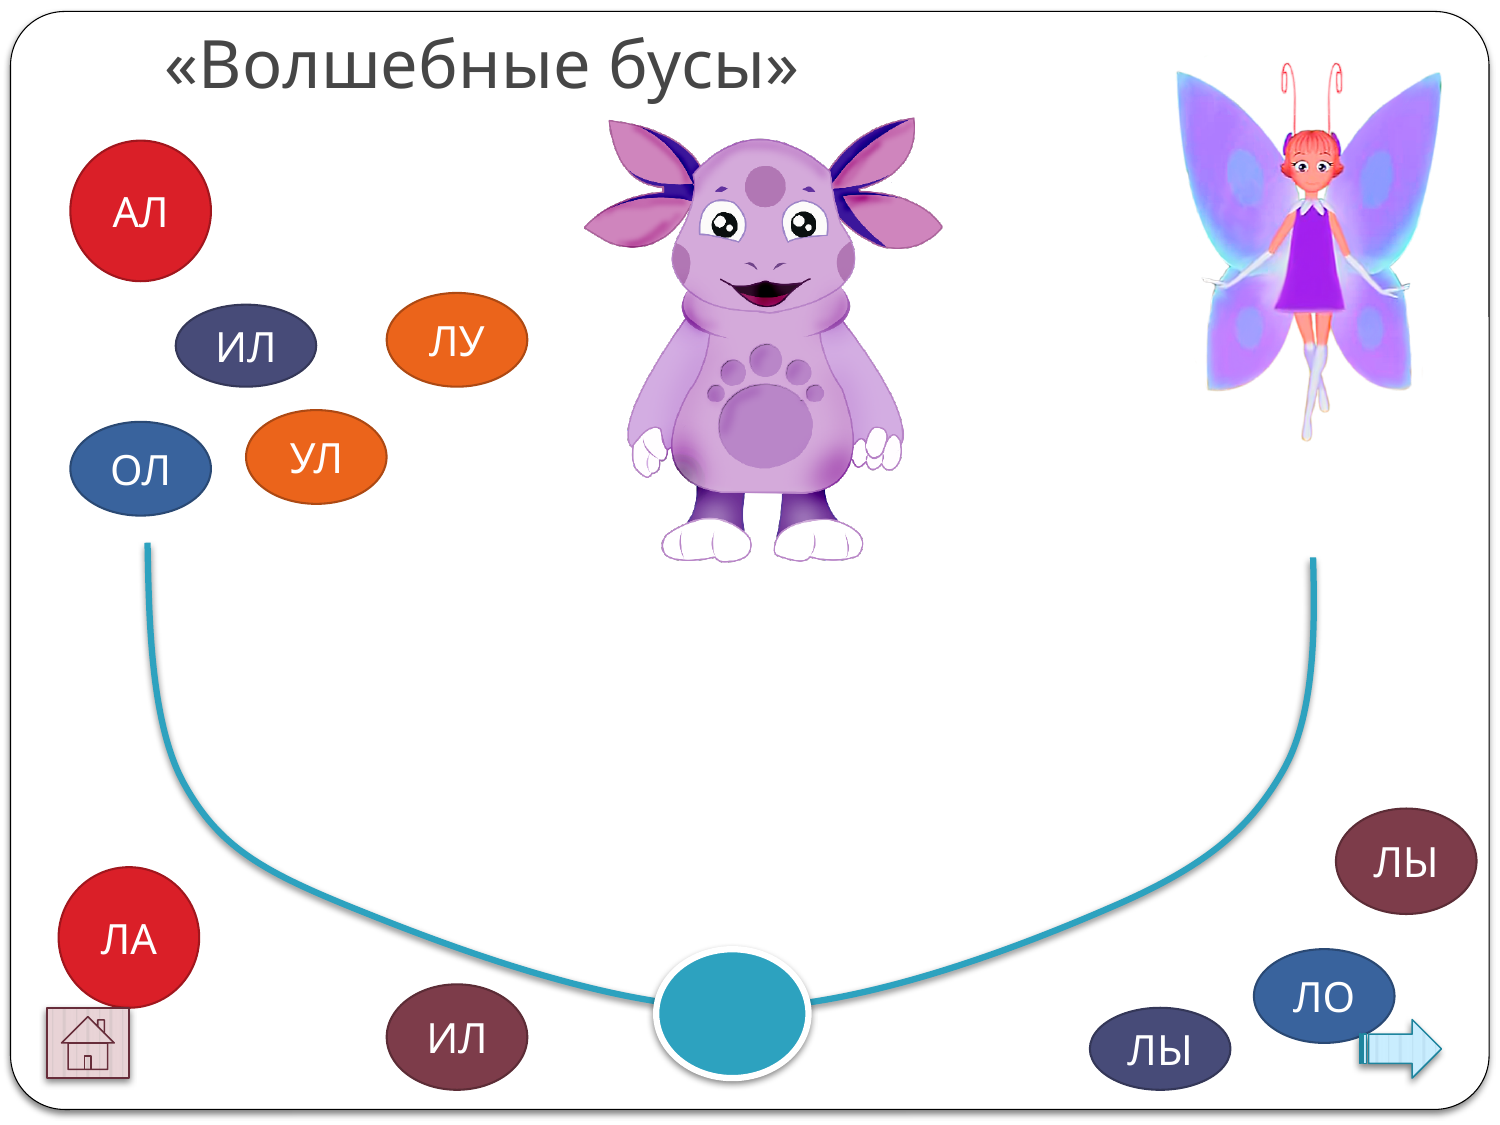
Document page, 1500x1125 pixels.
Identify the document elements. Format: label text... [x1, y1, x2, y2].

text_box [1359, 1018, 1442, 1079]
picture [1175, 53, 1442, 443]
text_box ЛА [57, 866, 201, 1009]
text_box ЛЫ [1088, 1006, 1232, 1091]
title «Волшебные бусы» [150, 45, 1425, 118]
text_box ИЛ [385, 983, 529, 1091]
text_box ЛО [1252, 948, 1396, 1044]
text_box ЛЫ [1334, 807, 1478, 916]
text_box ЛУ [385, 291, 529, 388]
text_box ИЛ [174, 303, 318, 388]
text_box АЛ [69, 139, 212, 283]
picture [584, 116, 943, 563]
text_box [46, 1007, 130, 1079]
text_box [653, 946, 812, 1082]
text_box УЛ [244, 409, 388, 505]
text_box ОЛ [69, 420, 212, 517]
text_box [144, 542, 1317, 1005]
